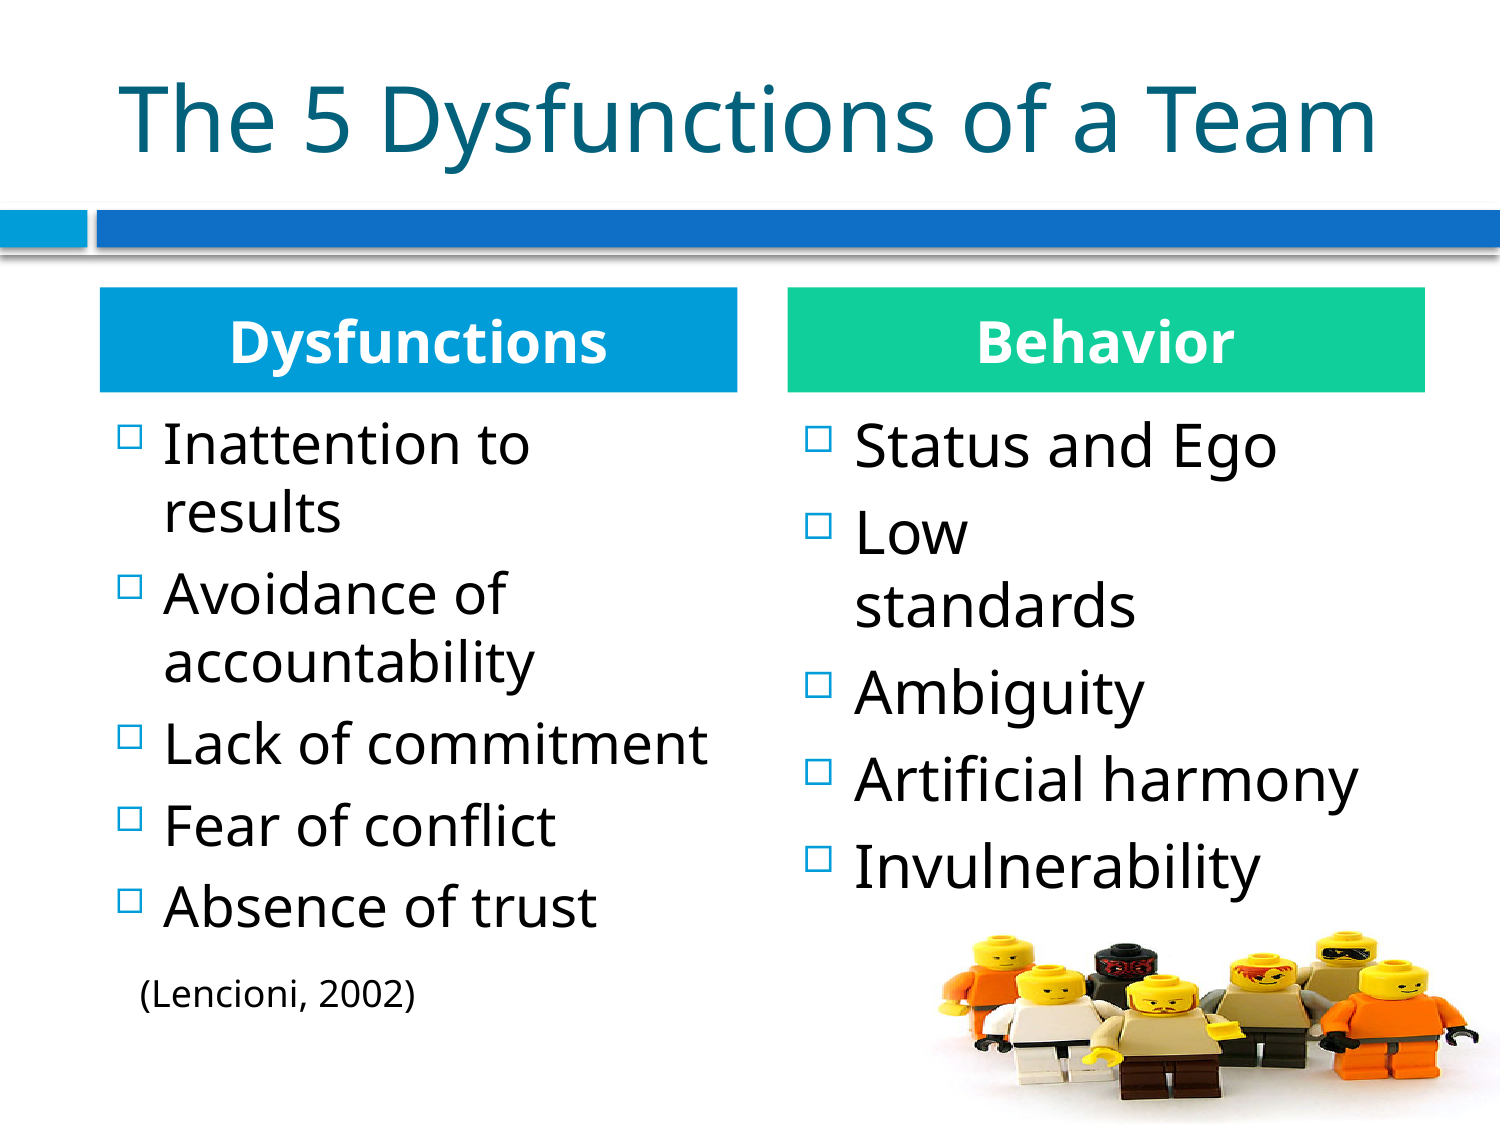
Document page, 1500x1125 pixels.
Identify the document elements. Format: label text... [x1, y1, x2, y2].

list Inattention to results Avoidance of accountability Lack of commitment Fear of conflict Absence of trust [99, 399, 738, 988]
list Behavior [787, 287, 1425, 393]
title The 5 Dysfunctions of a Team [87, 44, 1413, 188]
list Dysfunctions [99, 287, 738, 393]
list Status and Ego Low standards Ambiguity Artificial harmony Invulnerability [787, 399, 1425, 988]
picture [921, 912, 1500, 1125]
text_box (Lencioni, 2002) [125, 962, 850, 1023]
